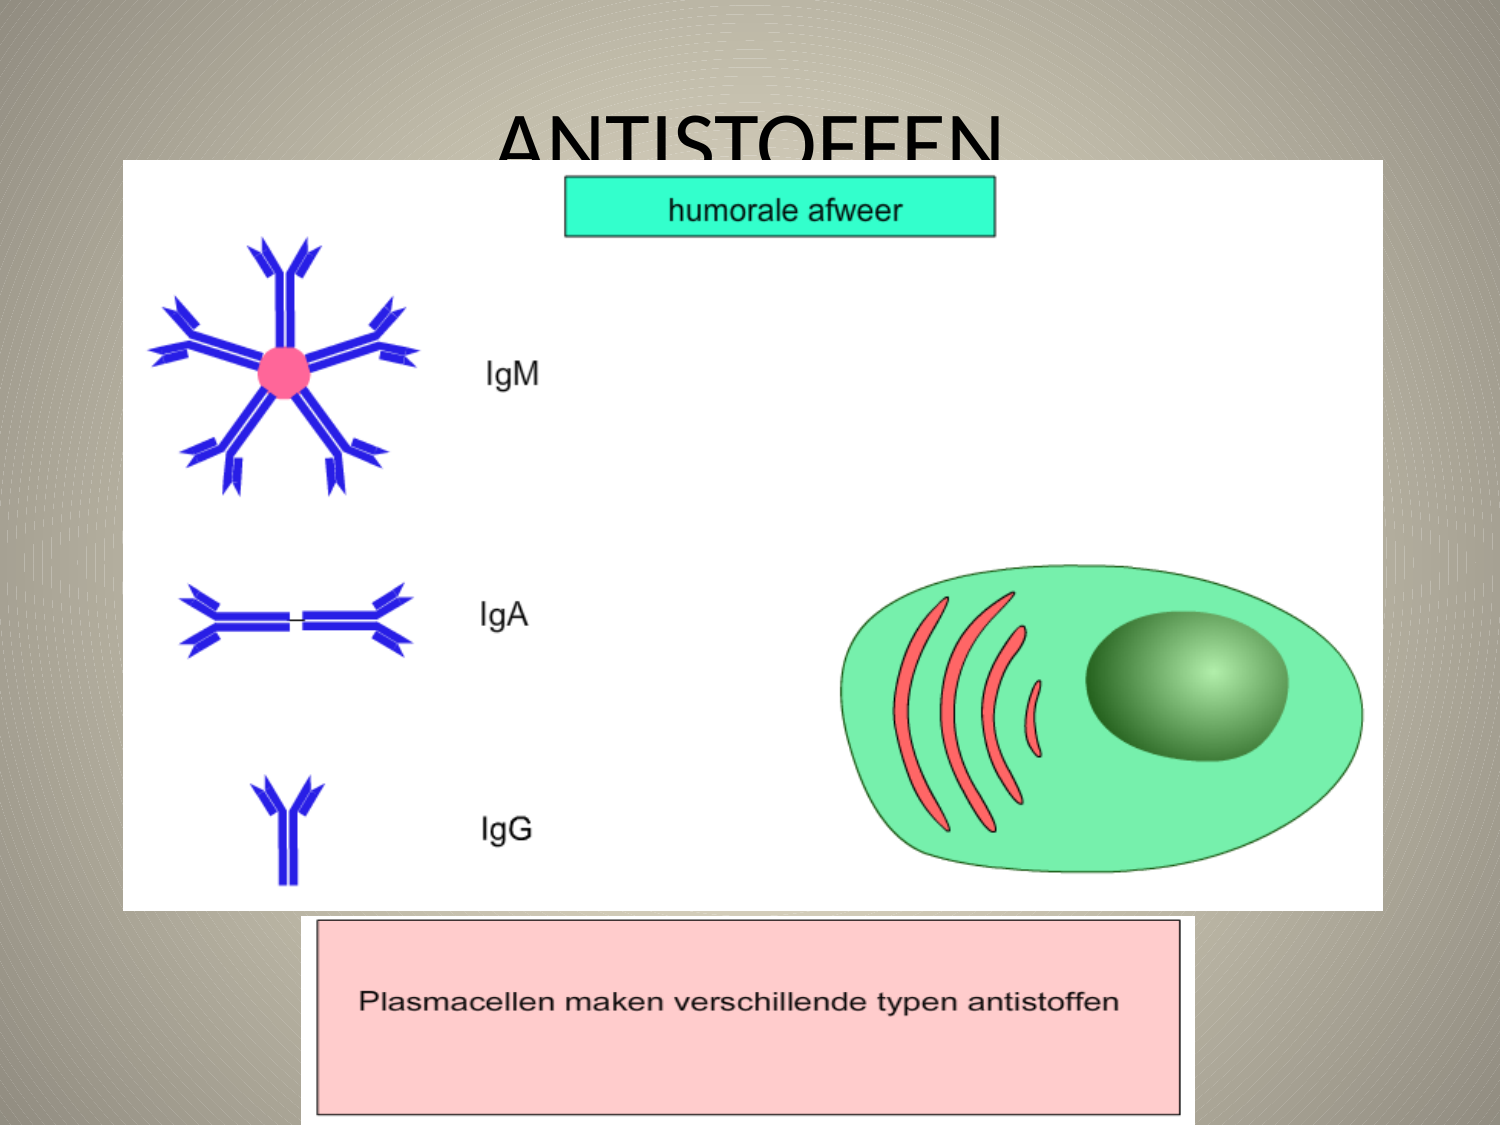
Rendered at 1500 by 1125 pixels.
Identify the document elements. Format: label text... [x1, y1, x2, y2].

title ANTISTOFFEN [75, 45, 1425, 233]
picture [300, 916, 1196, 1125]
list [123, 160, 1383, 912]
